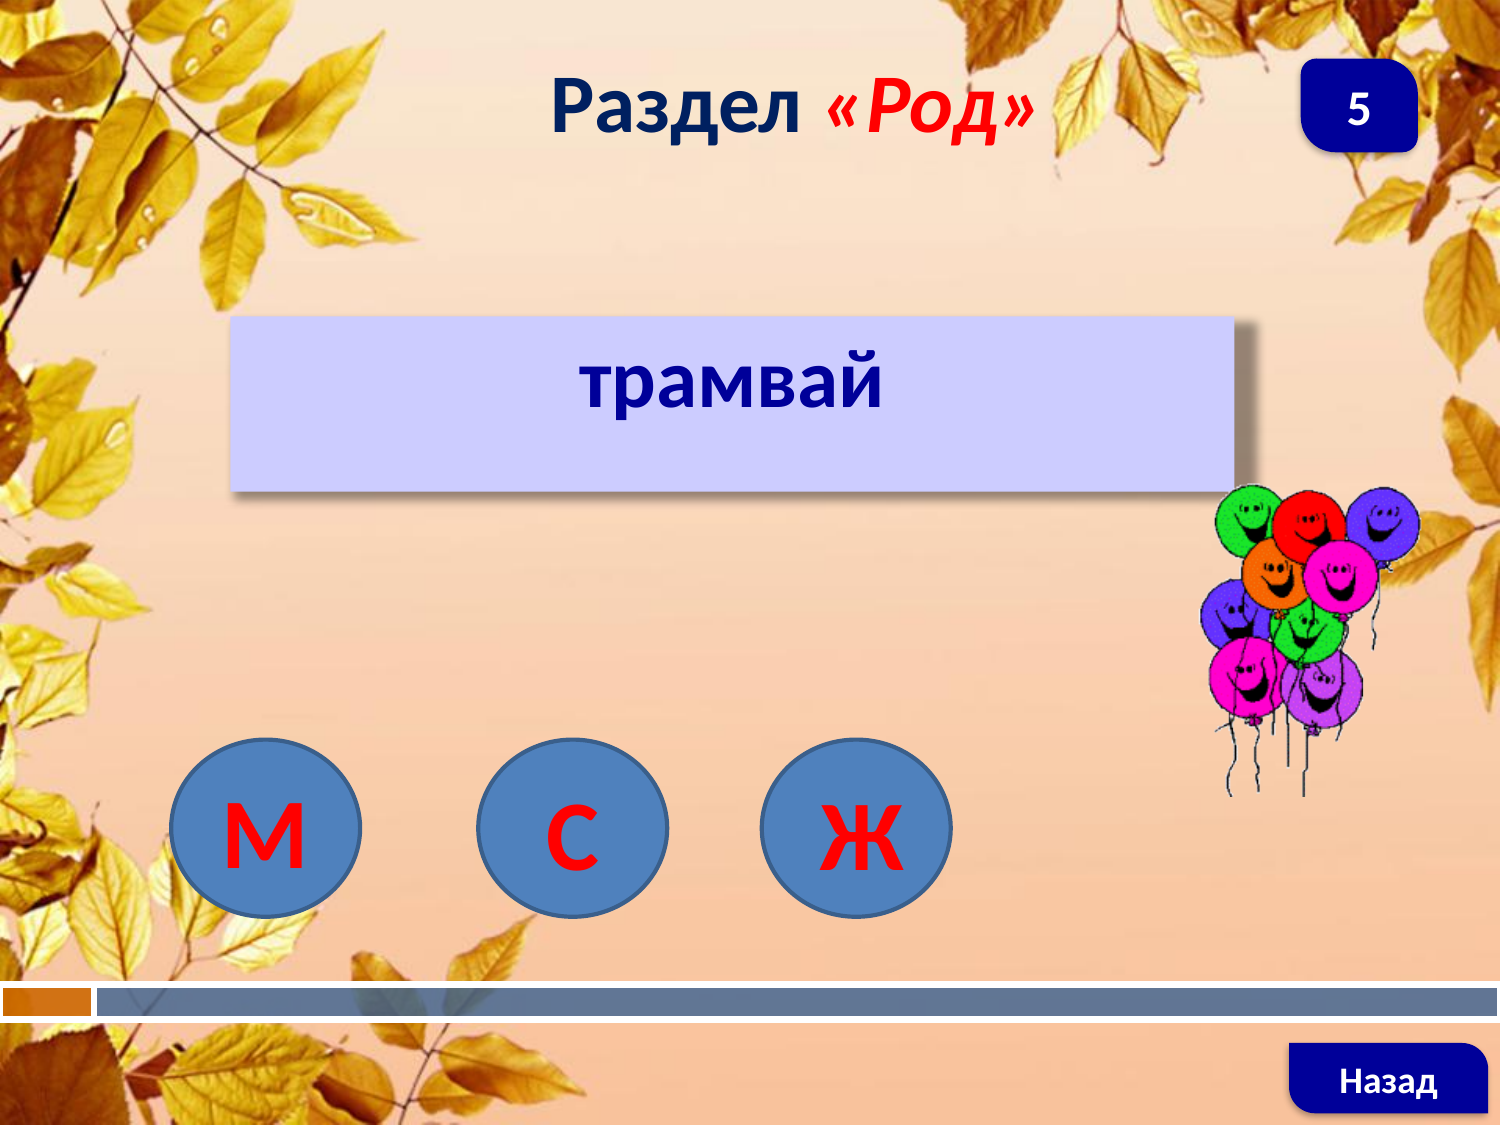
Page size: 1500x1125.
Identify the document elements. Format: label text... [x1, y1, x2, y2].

text_box С [501, 763, 644, 898]
list трамвай [229, 316, 1235, 492]
text_box 5 [1300, 58, 1418, 153]
text_box [928, 767, 953, 889]
text_box Ж [797, 763, 928, 898]
text_box [644, 767, 670, 890]
text_box [0, 982, 92, 1022]
text_box М [169, 737, 363, 919]
text_box Назад [1289, 1042, 1489, 1114]
picture [0, 0, 1500, 982]
text_box [759, 737, 924, 919]
text_box [505, 737, 640, 763]
text_box [92, 982, 1500, 1022]
text_box [476, 767, 501, 889]
picture [0, 1022, 1500, 1125]
text_box [511, 898, 635, 919]
text_box Раздел «Род» [480, 46, 1114, 153]
